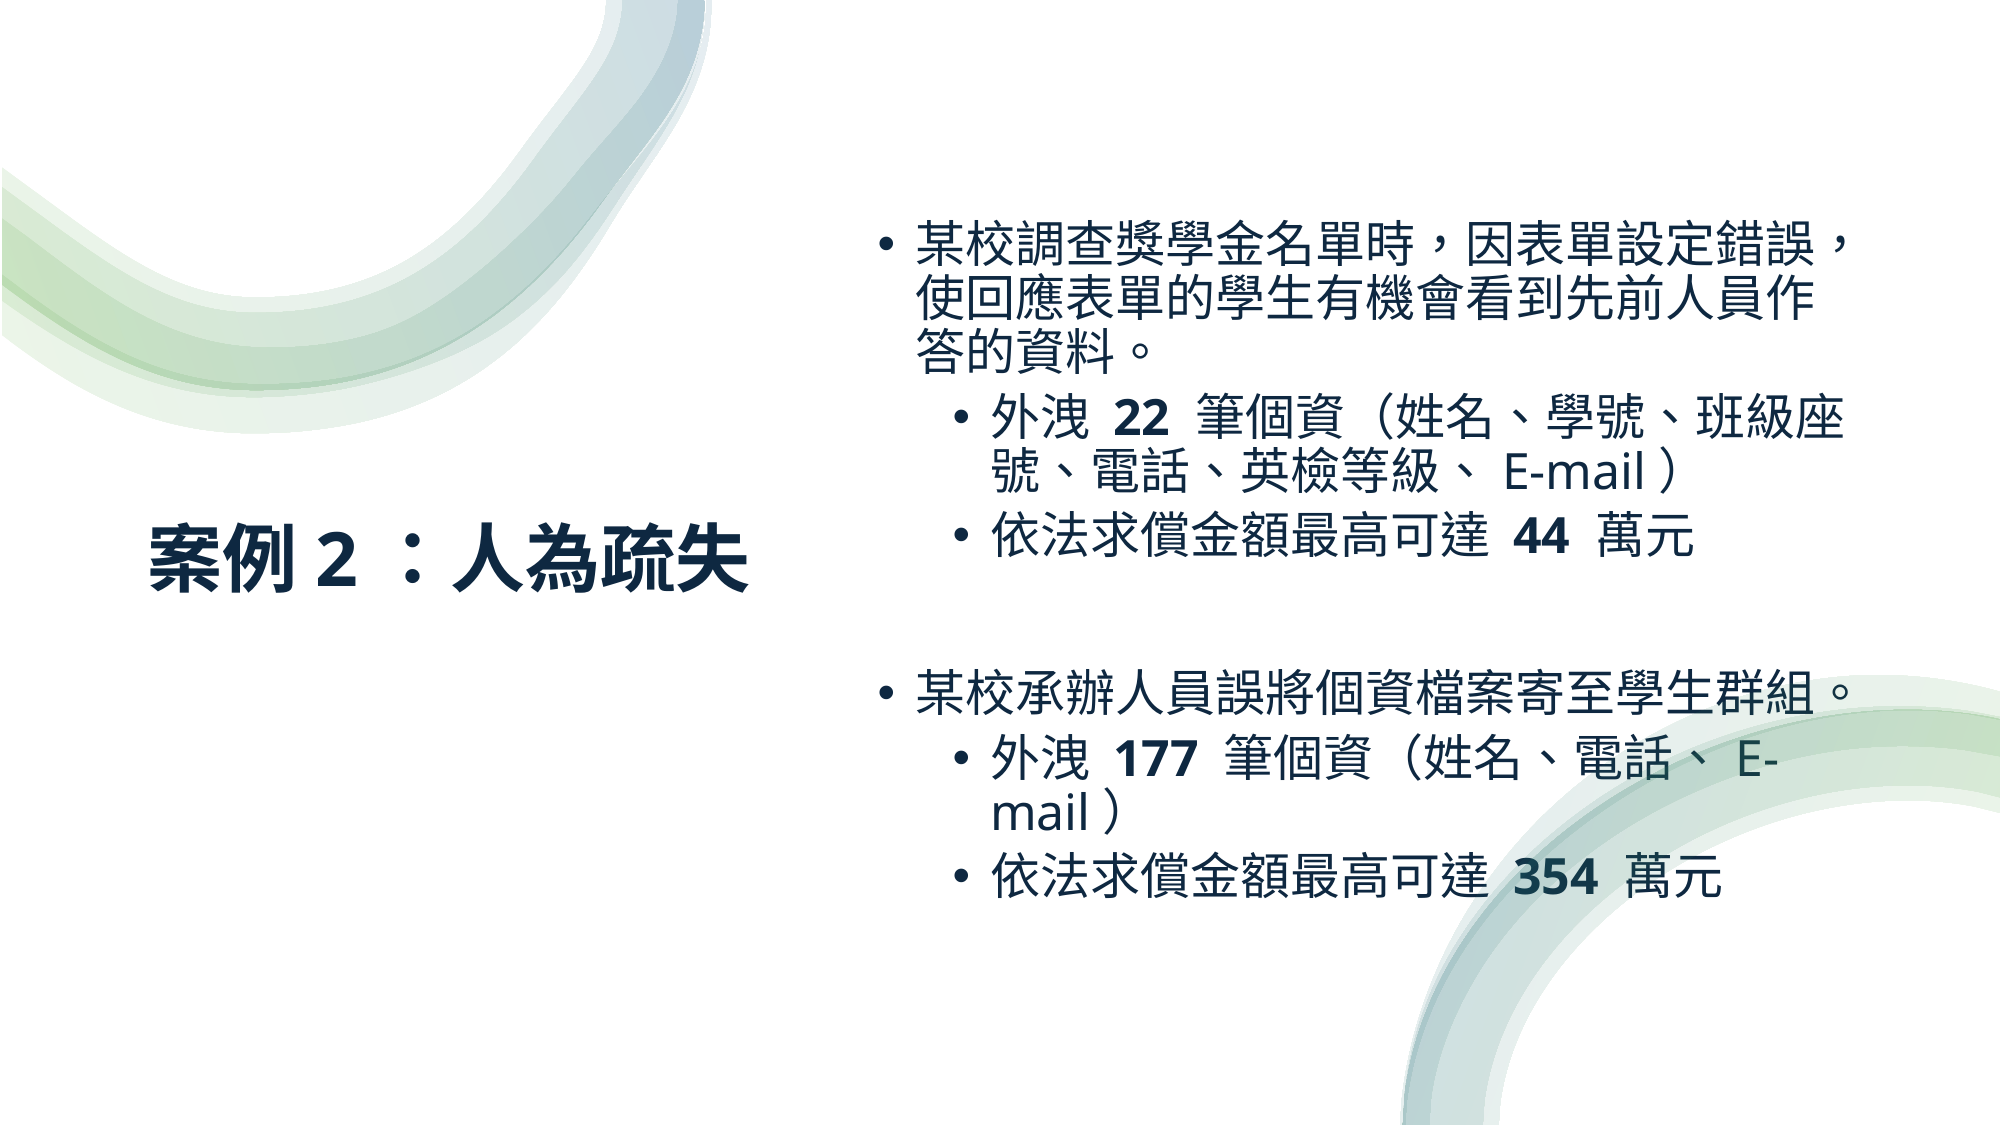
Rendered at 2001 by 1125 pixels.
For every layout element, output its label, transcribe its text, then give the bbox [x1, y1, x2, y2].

text_box [0, 0, 2000, 1125]
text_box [1, 0, 713, 434]
title 案例2：人為疏失 [131, 229, 810, 895]
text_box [1399, 674, 2000, 1125]
list 某校調查獎學金名單時，因表單設定錯誤，使回應表單的學生有機會看到先前人員作答的資料。 外洩 22 筆個資（姓名、學號、班級座號、電話、英檢等級、E-mail） 依法求償金額最高可達 44 萬元 某校承辦人員誤將個資檔案寄至學生群組。 外洩 177 筆個資（姓名、電話、E-mail） 依法求償金額最高可達 354 萬元 [862, 254, 1868, 871]
